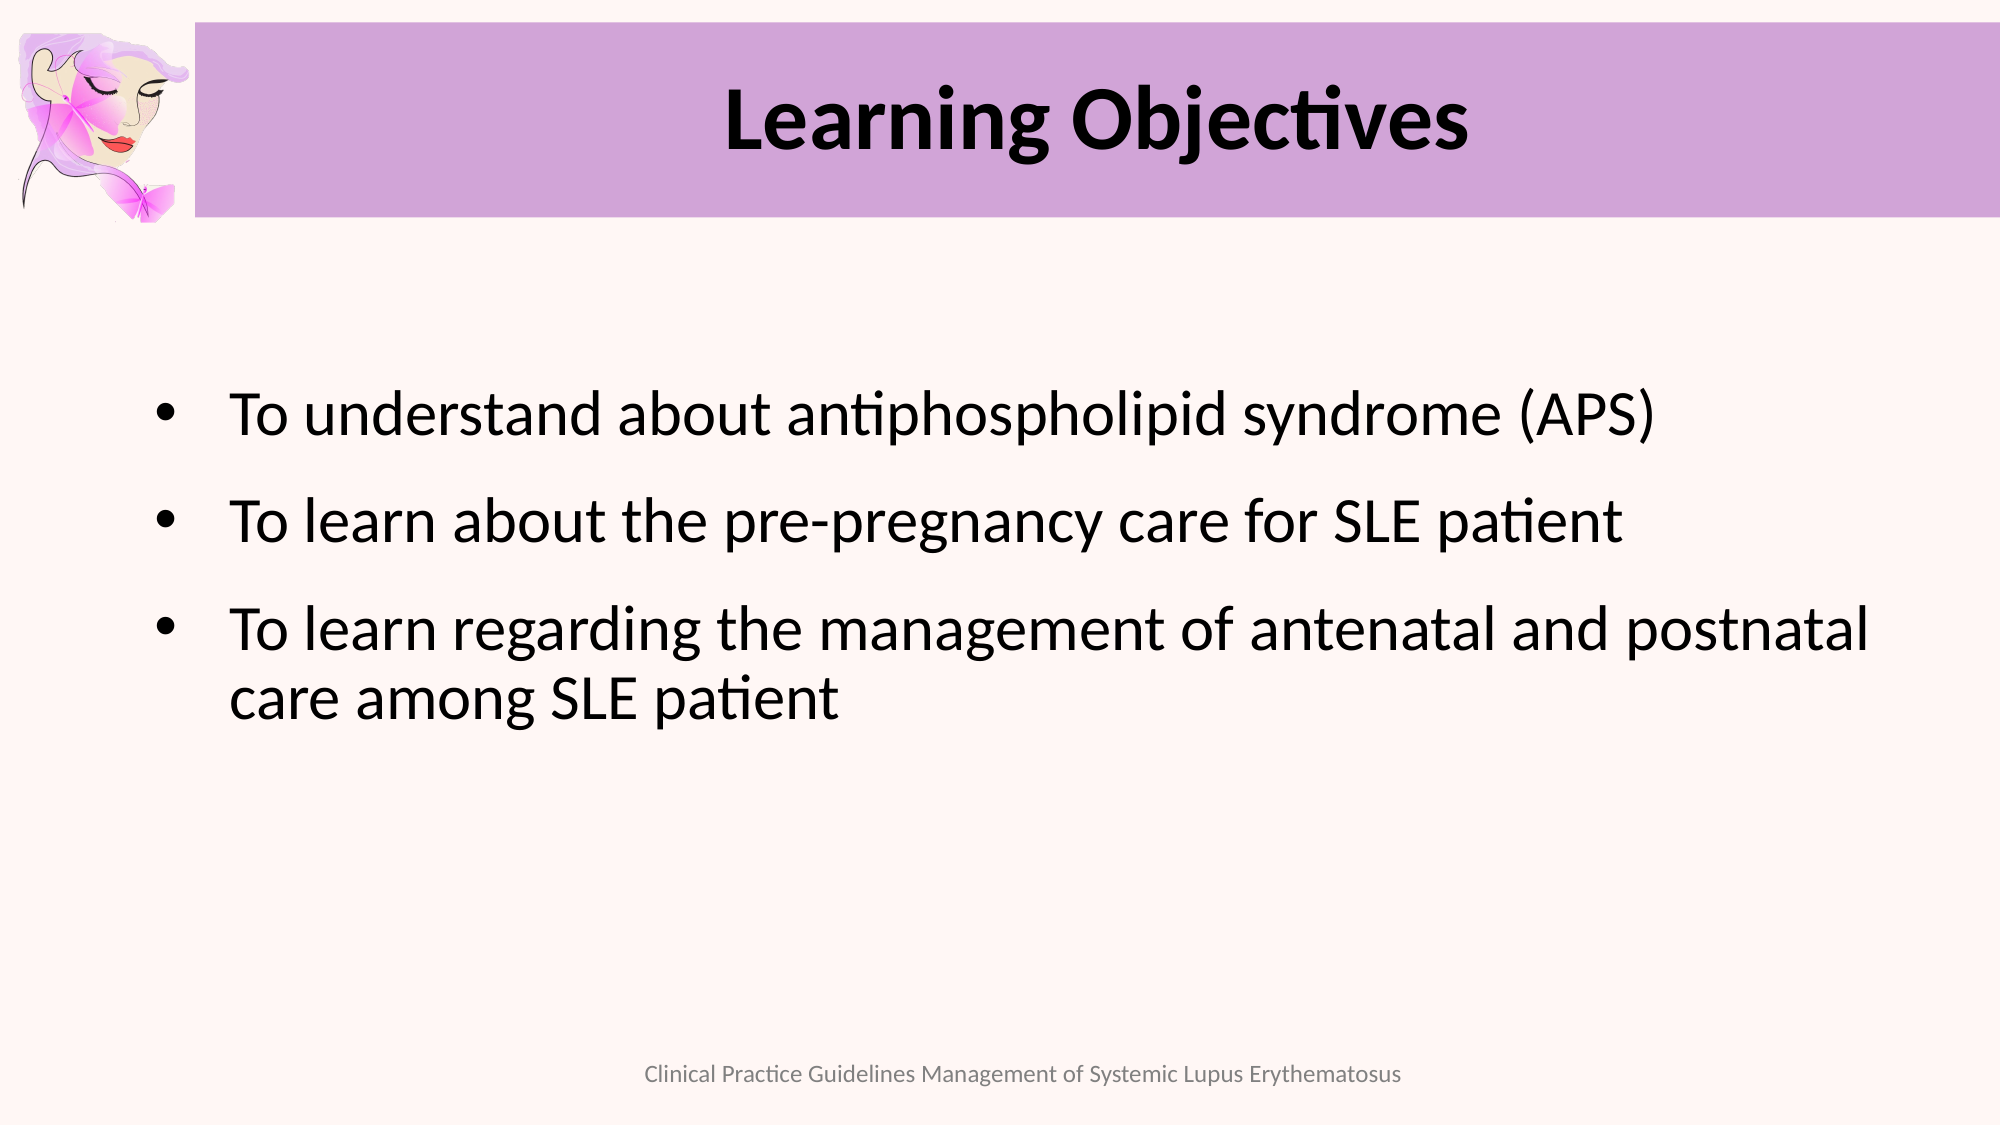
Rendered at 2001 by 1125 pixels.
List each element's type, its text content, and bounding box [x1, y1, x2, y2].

title Learning Objectives [195, 22, 2000, 218]
picture [0, 10, 210, 248]
list To understand about antiphospholipid syndrome (APS) To learn about the pre-pregnancy care for SLE patient To learn regarding the management of antenatal and postnatal care among SLE patient [123, 372, 1887, 1014]
